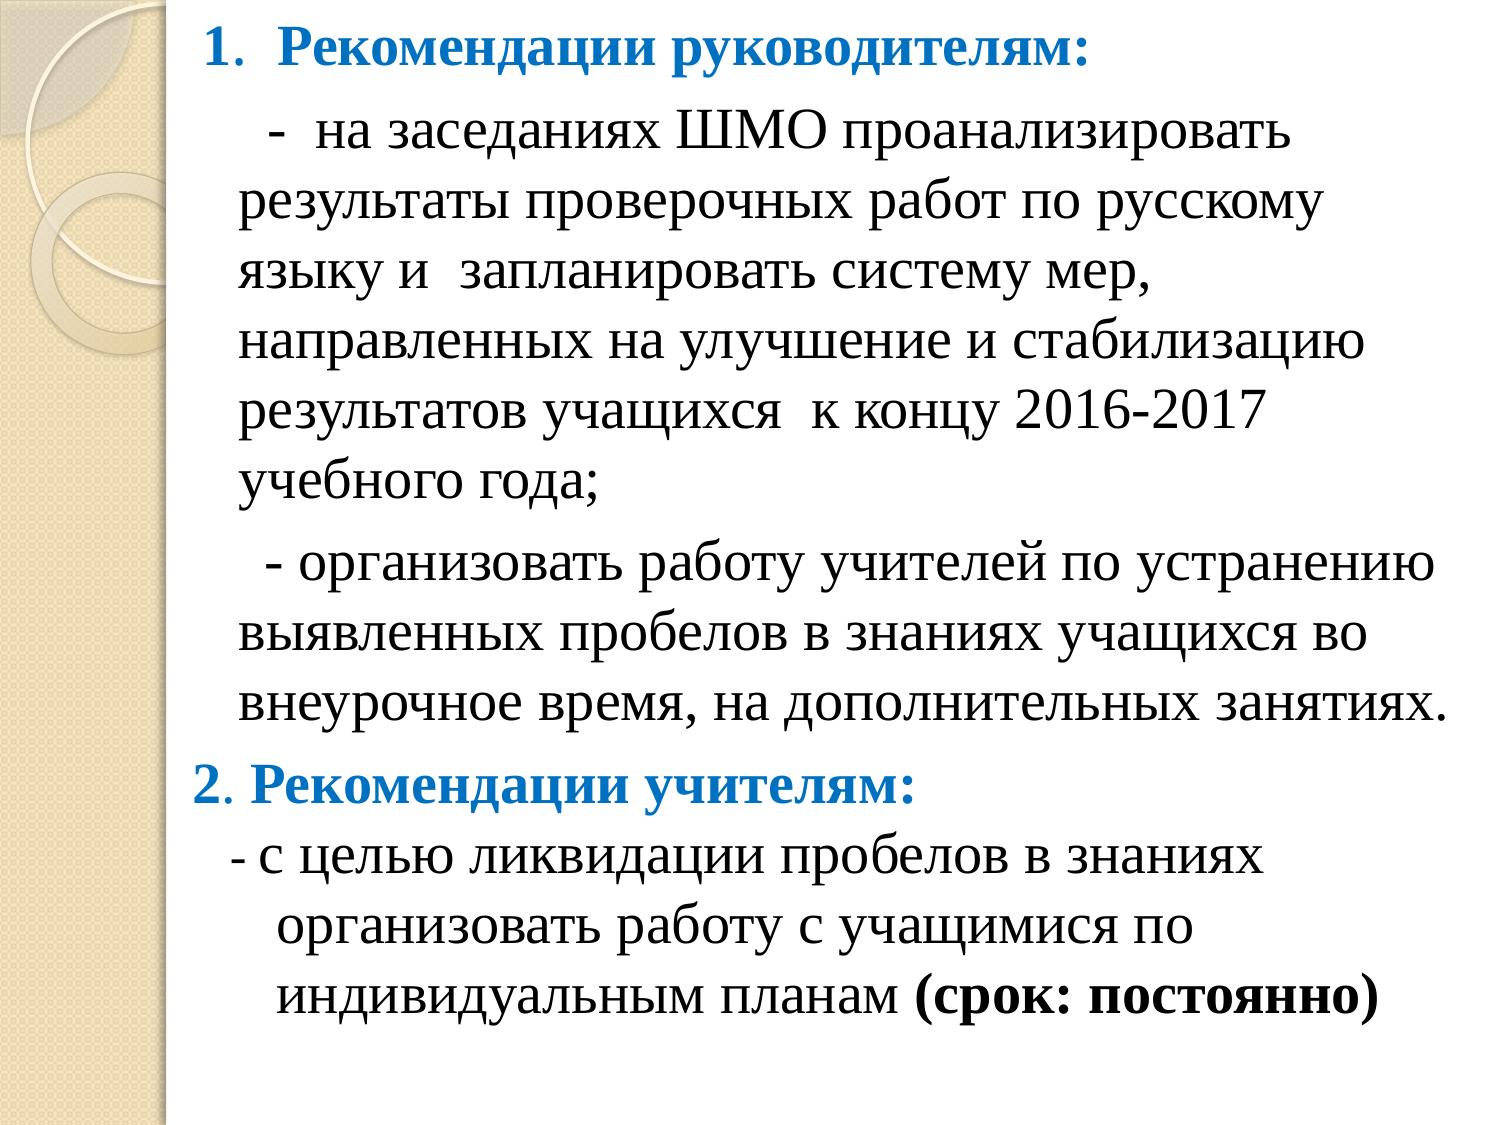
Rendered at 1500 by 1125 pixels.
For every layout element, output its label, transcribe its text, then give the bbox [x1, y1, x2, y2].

list 1. Рекомендации руководителям: - на заседаниях ШМО проанализировать результаты проверочных работ по русскому языку и запланировать систему мер, направленных на улучшение и стабилизацию результатов учащихся к концу 2016-2017 учебного года; - организовать работу учителей по устранению выявленных пробелов в знаниях учащихся во внеурочное время, на дополнительных занятиях. 2. Рекомендации учителям: - с целью ликвидации пробелов в знаниях организовать работу с учащимися по индивидуальным планам (срок: постоянно) [164, 0, 1477, 973]
